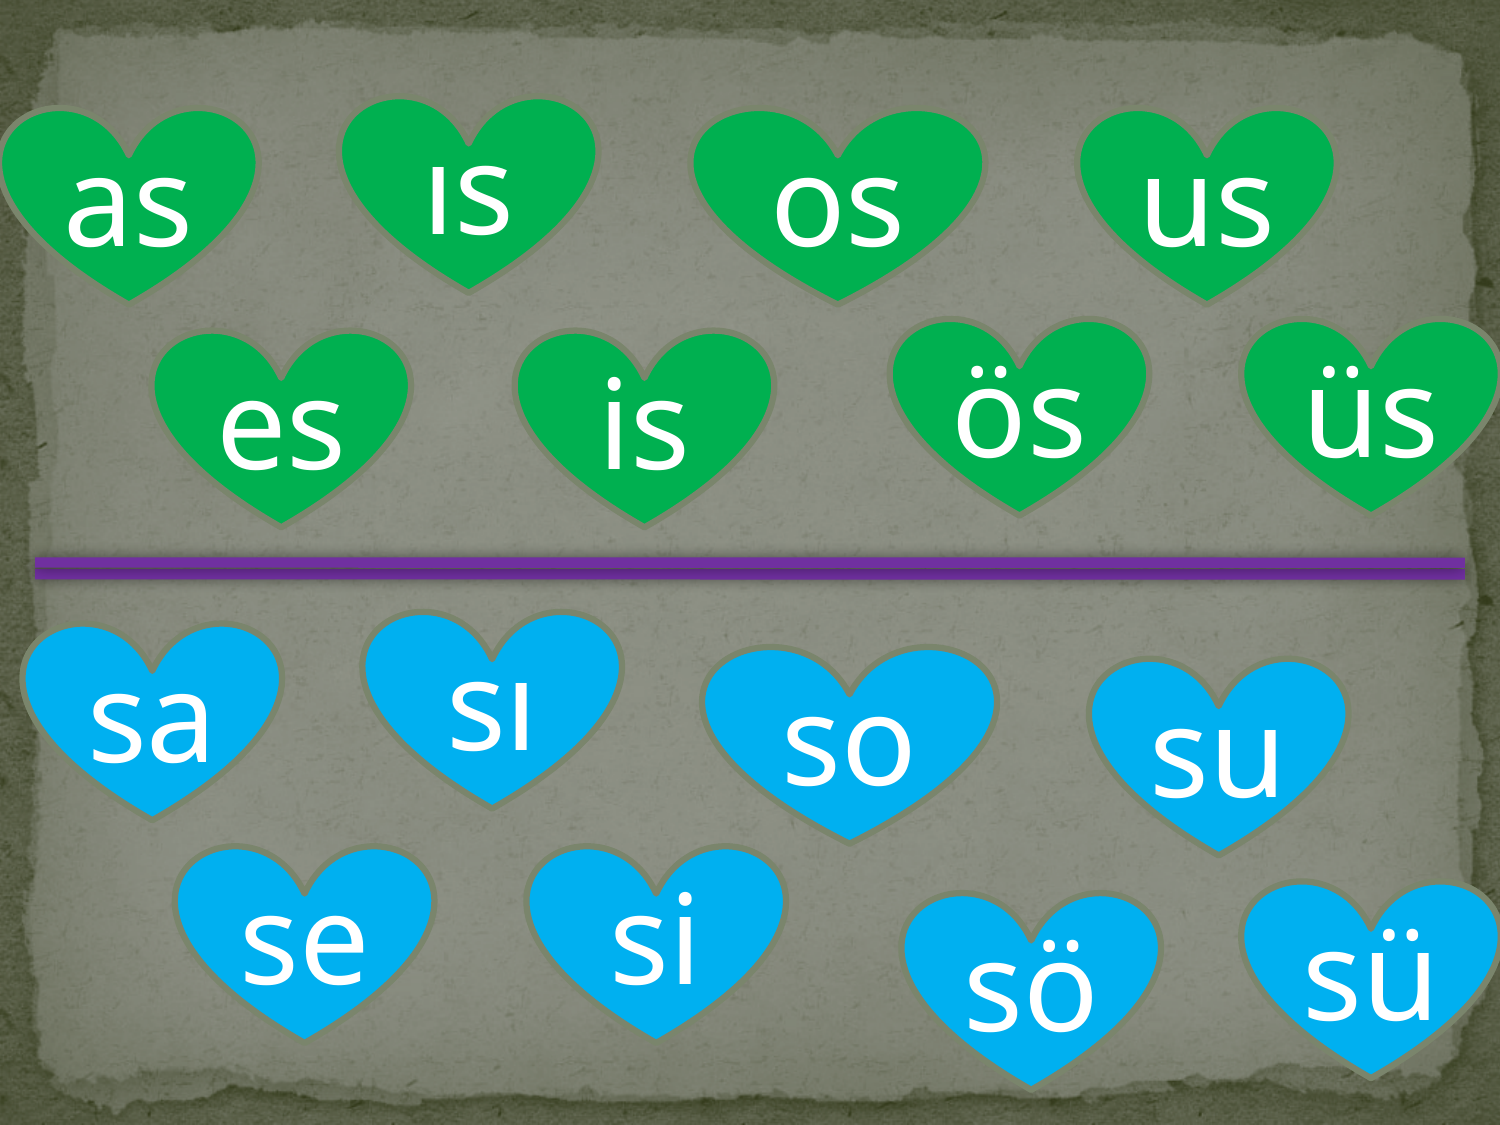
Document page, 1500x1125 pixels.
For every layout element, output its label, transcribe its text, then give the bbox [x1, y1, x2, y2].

text_box ös [886, 315, 1153, 519]
text_box so [698, 643, 1001, 847]
text_box üs [1238, 315, 1500, 519]
text_box us [1074, 104, 1340, 308]
text_box as [0, 104, 262, 308]
text_box os [687, 104, 989, 308]
text_box ıs [335, 93, 602, 296]
text_box es [148, 327, 415, 531]
text_box is [511, 327, 778, 531]
text_box sü [1238, 878, 1500, 1081]
text_box su [1085, 655, 1352, 859]
text_box sö [898, 889, 1165, 1093]
text_box si [523, 843, 790, 1046]
text_box se [171, 843, 438, 1046]
text_box sı [359, 608, 626, 812]
text_box sa [19, 620, 286, 823]
